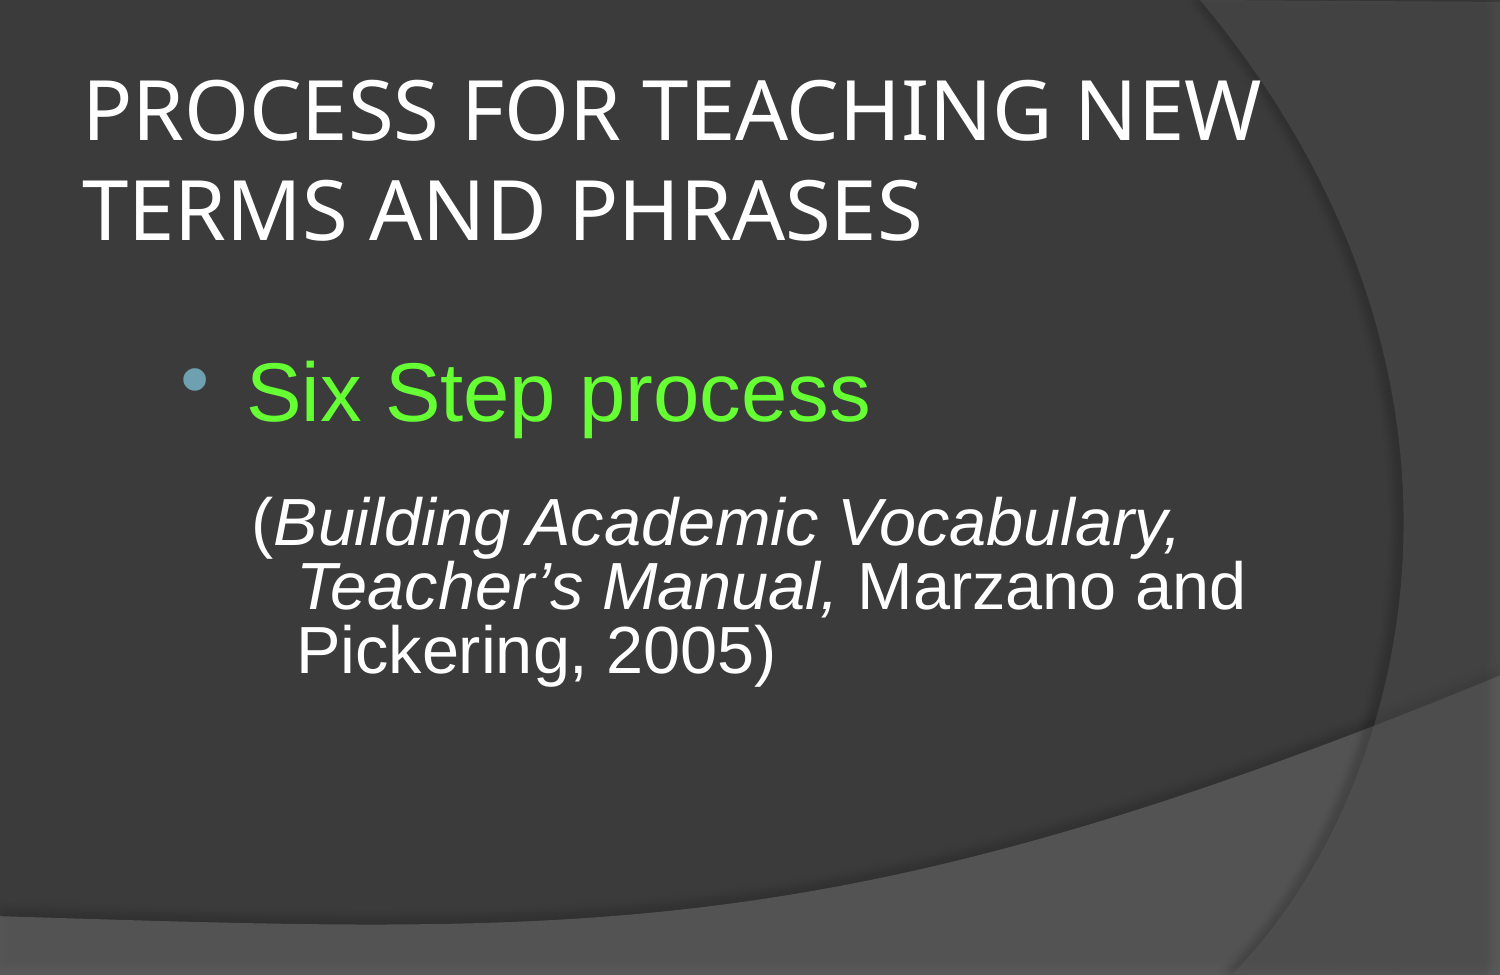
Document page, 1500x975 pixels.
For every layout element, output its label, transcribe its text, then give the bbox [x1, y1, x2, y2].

list Six Step process (Building Academic Vocabulary, Teacher’s Manual, Marzano and Pickering, 2005) [162, 349, 1413, 951]
title PROCESS FOR TEACHING NEW TERMS AND PHRASES [74, 87, 1357, 228]
